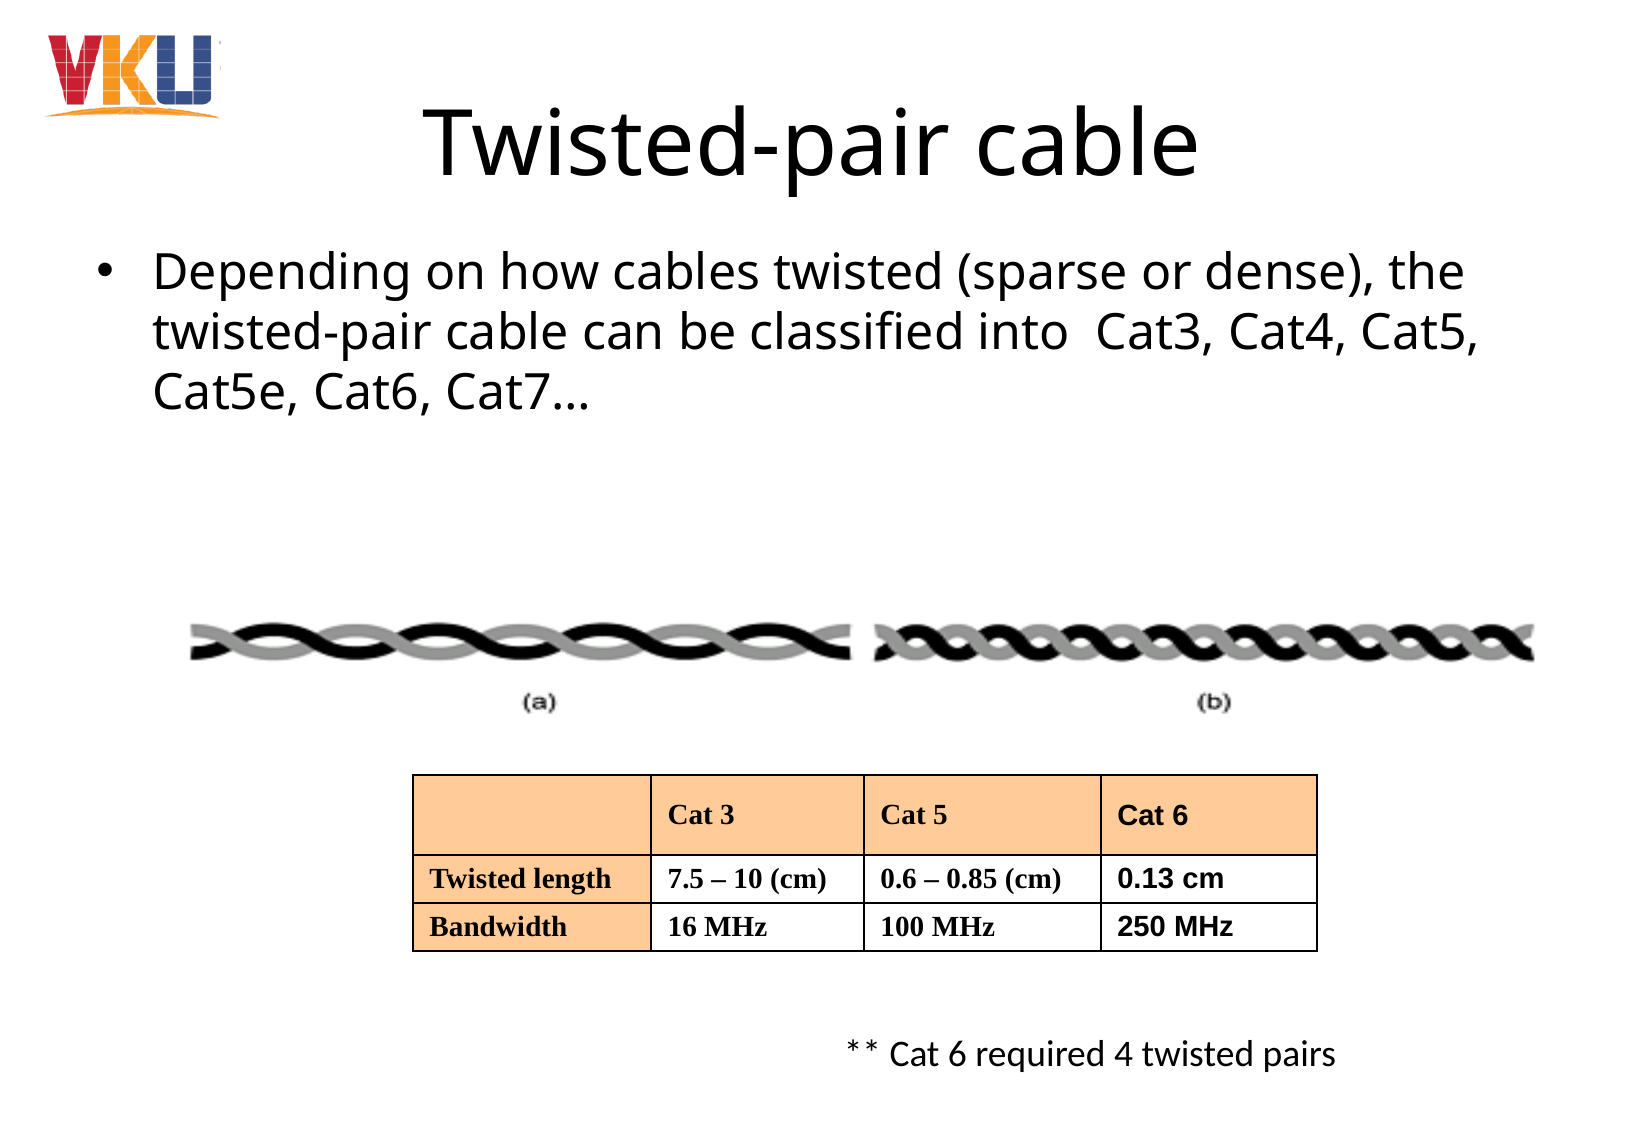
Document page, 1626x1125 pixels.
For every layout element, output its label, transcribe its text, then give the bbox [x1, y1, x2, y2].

table_cell 250 MHz [1102, 904, 1316, 950]
table_cell 0.6 – 0.85 (cm) [865, 856, 1100, 902]
table_cell Twisted length [414, 856, 650, 902]
table_cell 7.5 – 10 (cm) [652, 856, 863, 902]
text_box ** Cat 6 required 4 twisted pairs [829, 1021, 1352, 1082]
table_header Cat 6 [1102, 776, 1316, 854]
table_cell 100 MHz [865, 904, 1100, 950]
table_cell Bandwidth [414, 904, 650, 950]
picture [32, 21, 228, 129]
table_header [414, 776, 650, 854]
list Depending on how cables twisted (sparse or dense), the twisted-pair cable can be classified into Cat3, Cat4, Cat5, Cat5e, Cat6, Cat7… [81, 232, 1544, 1038]
title Twisted-pair cable [81, 45, 1544, 232]
table_header Cat 3 [652, 776, 863, 854]
table_cell 16 MHz [652, 904, 863, 950]
table_header Cat 5 [865, 776, 1100, 854]
table_cell 0.13 cm [1102, 856, 1316, 902]
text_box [156, 589, 1566, 725]
